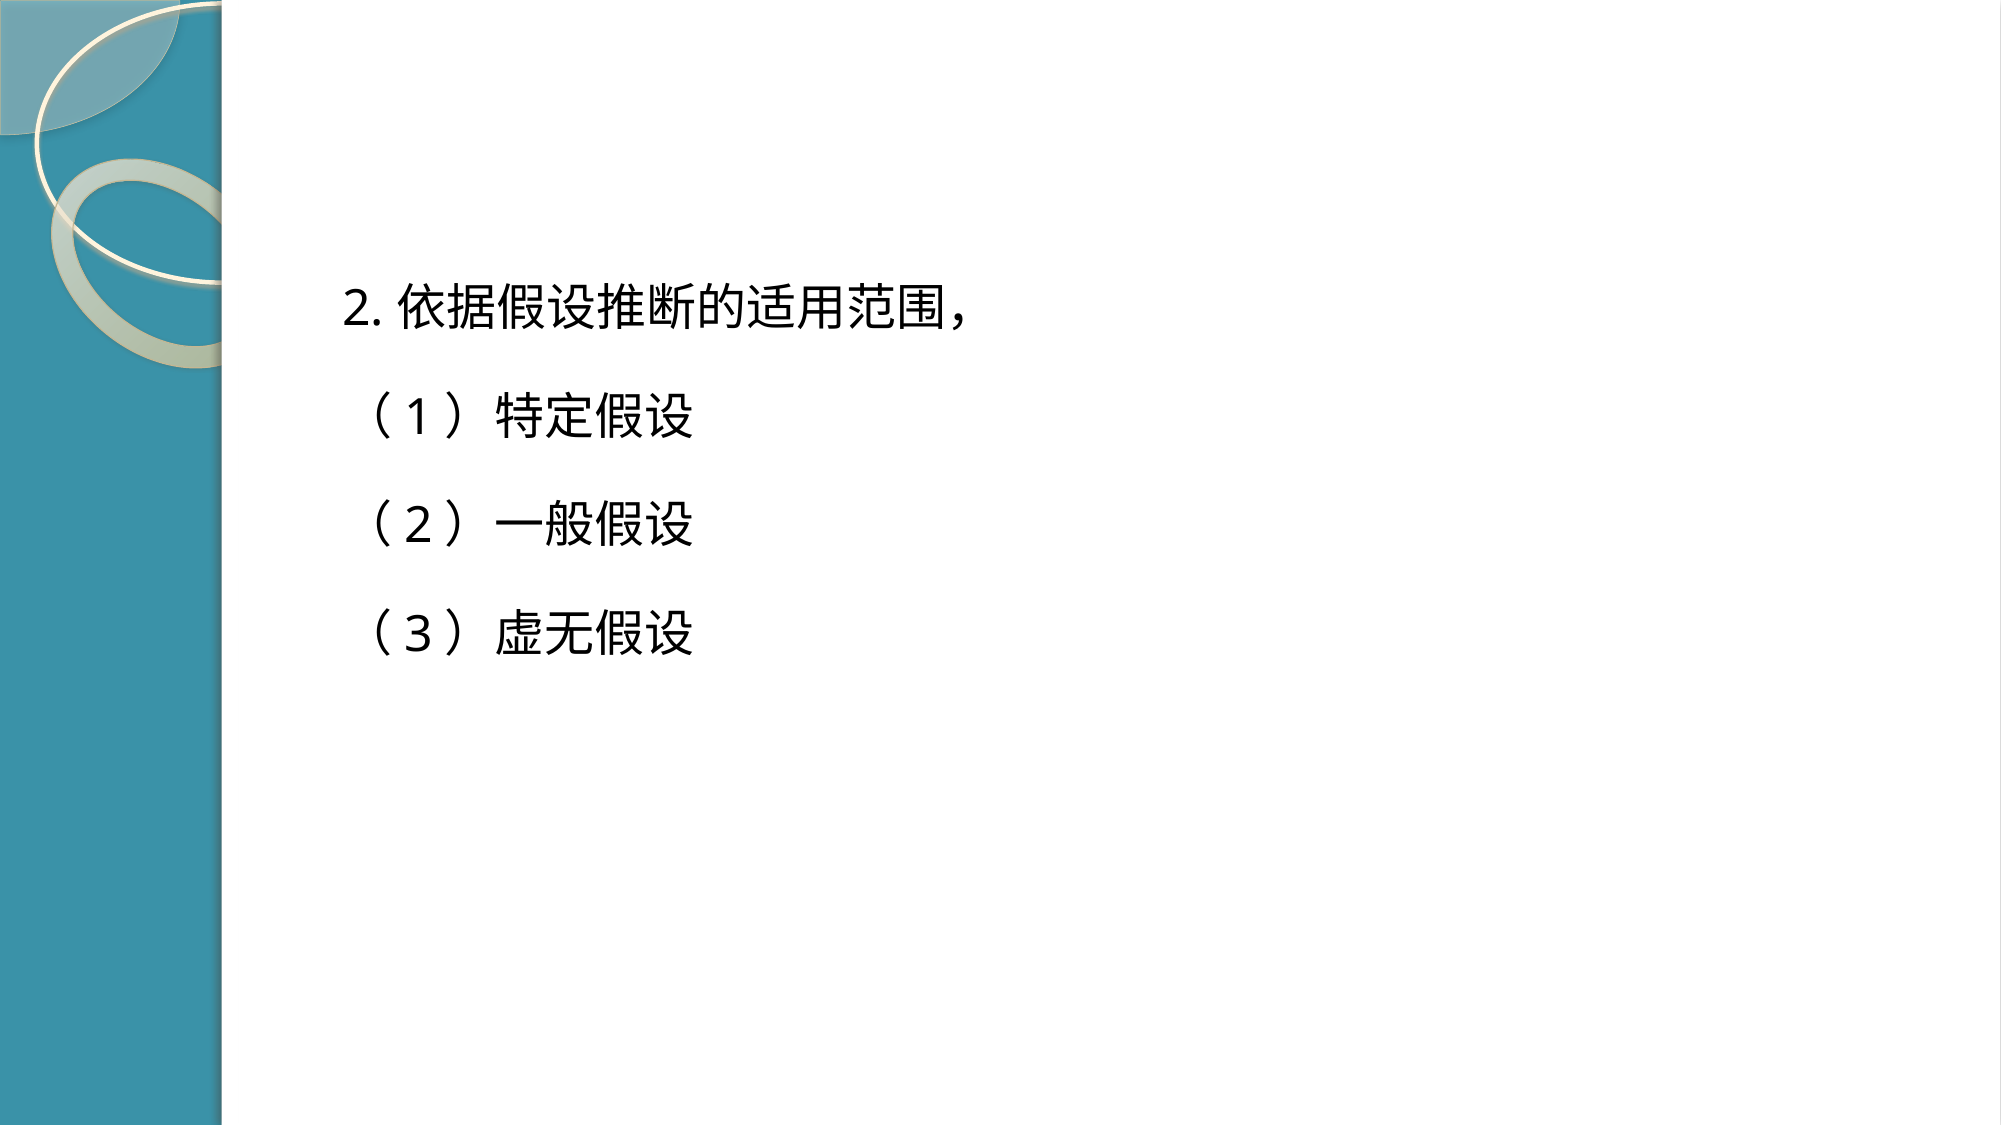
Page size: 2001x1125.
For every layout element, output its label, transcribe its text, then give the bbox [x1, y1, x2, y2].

list 2.依据假设推断的适用范围， （1）特定假设 （2）一般假设 （3）虚无假设 [313, 232, 1954, 1021]
